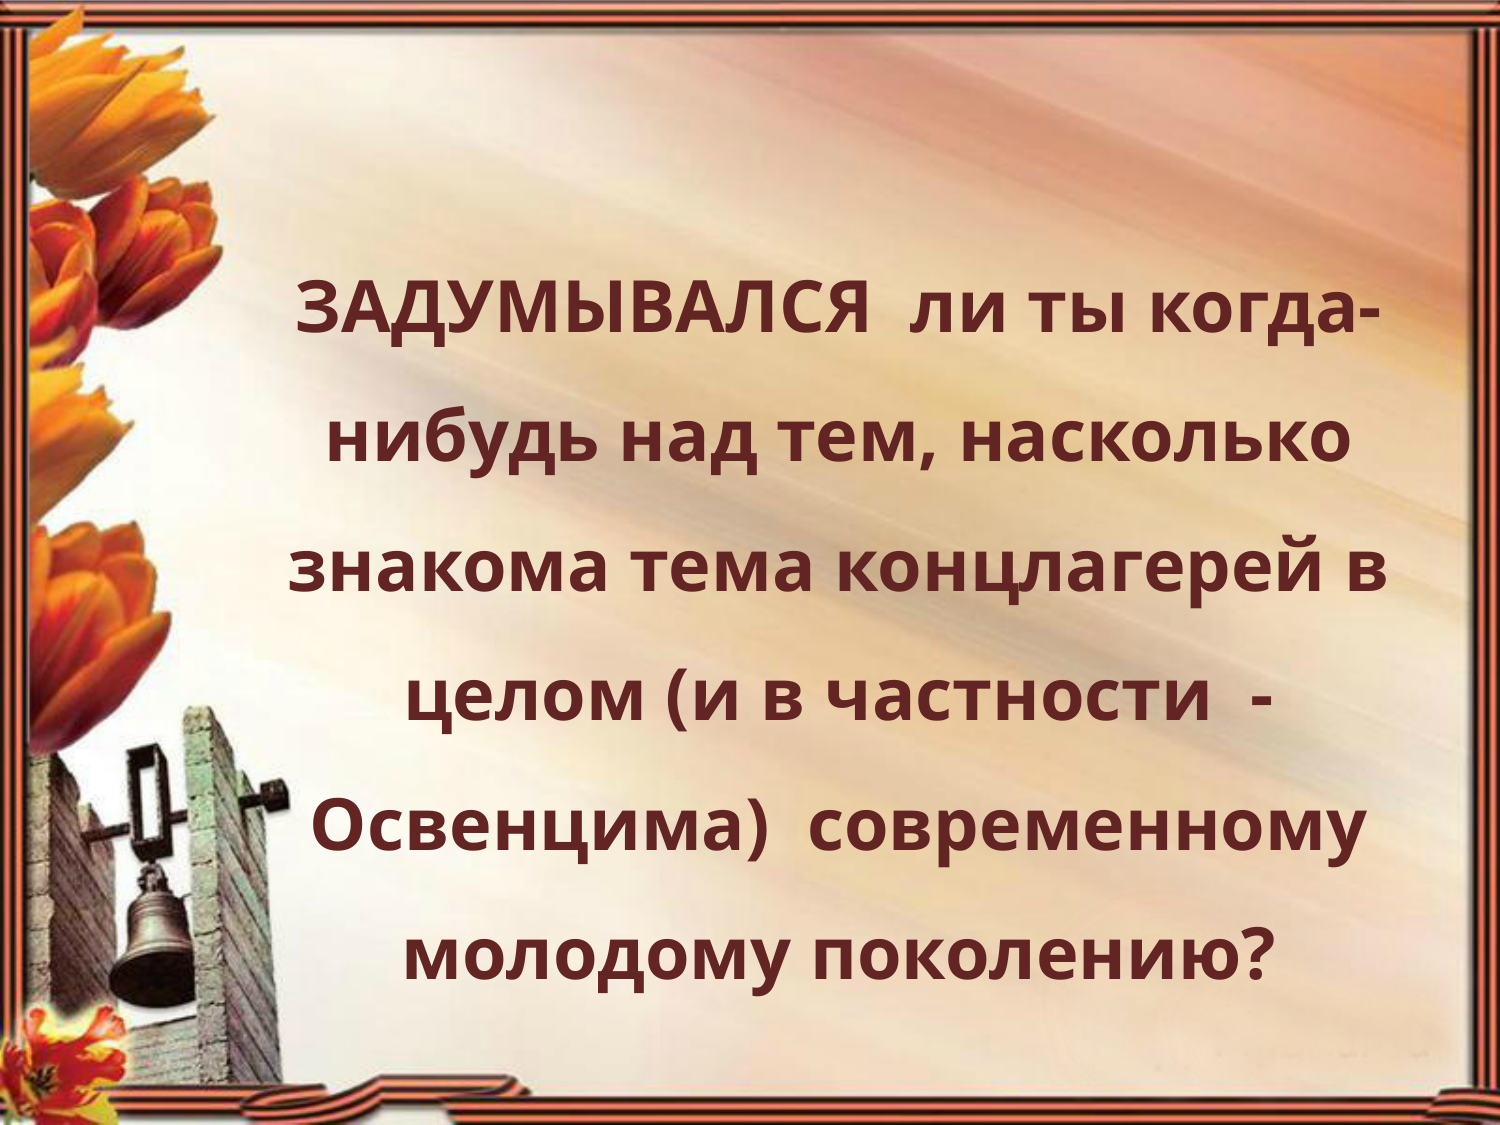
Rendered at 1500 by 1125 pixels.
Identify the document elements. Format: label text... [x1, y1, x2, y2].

picture [0, 0, 1500, 1125]
title ЗАДУМЫВАЛСЯ ли ты когда-нибудь над тем, насколько знакома тема концлагерей в целом (и в частности - Освенцима) современному молодому поколению? [230, 208, 1447, 1080]
